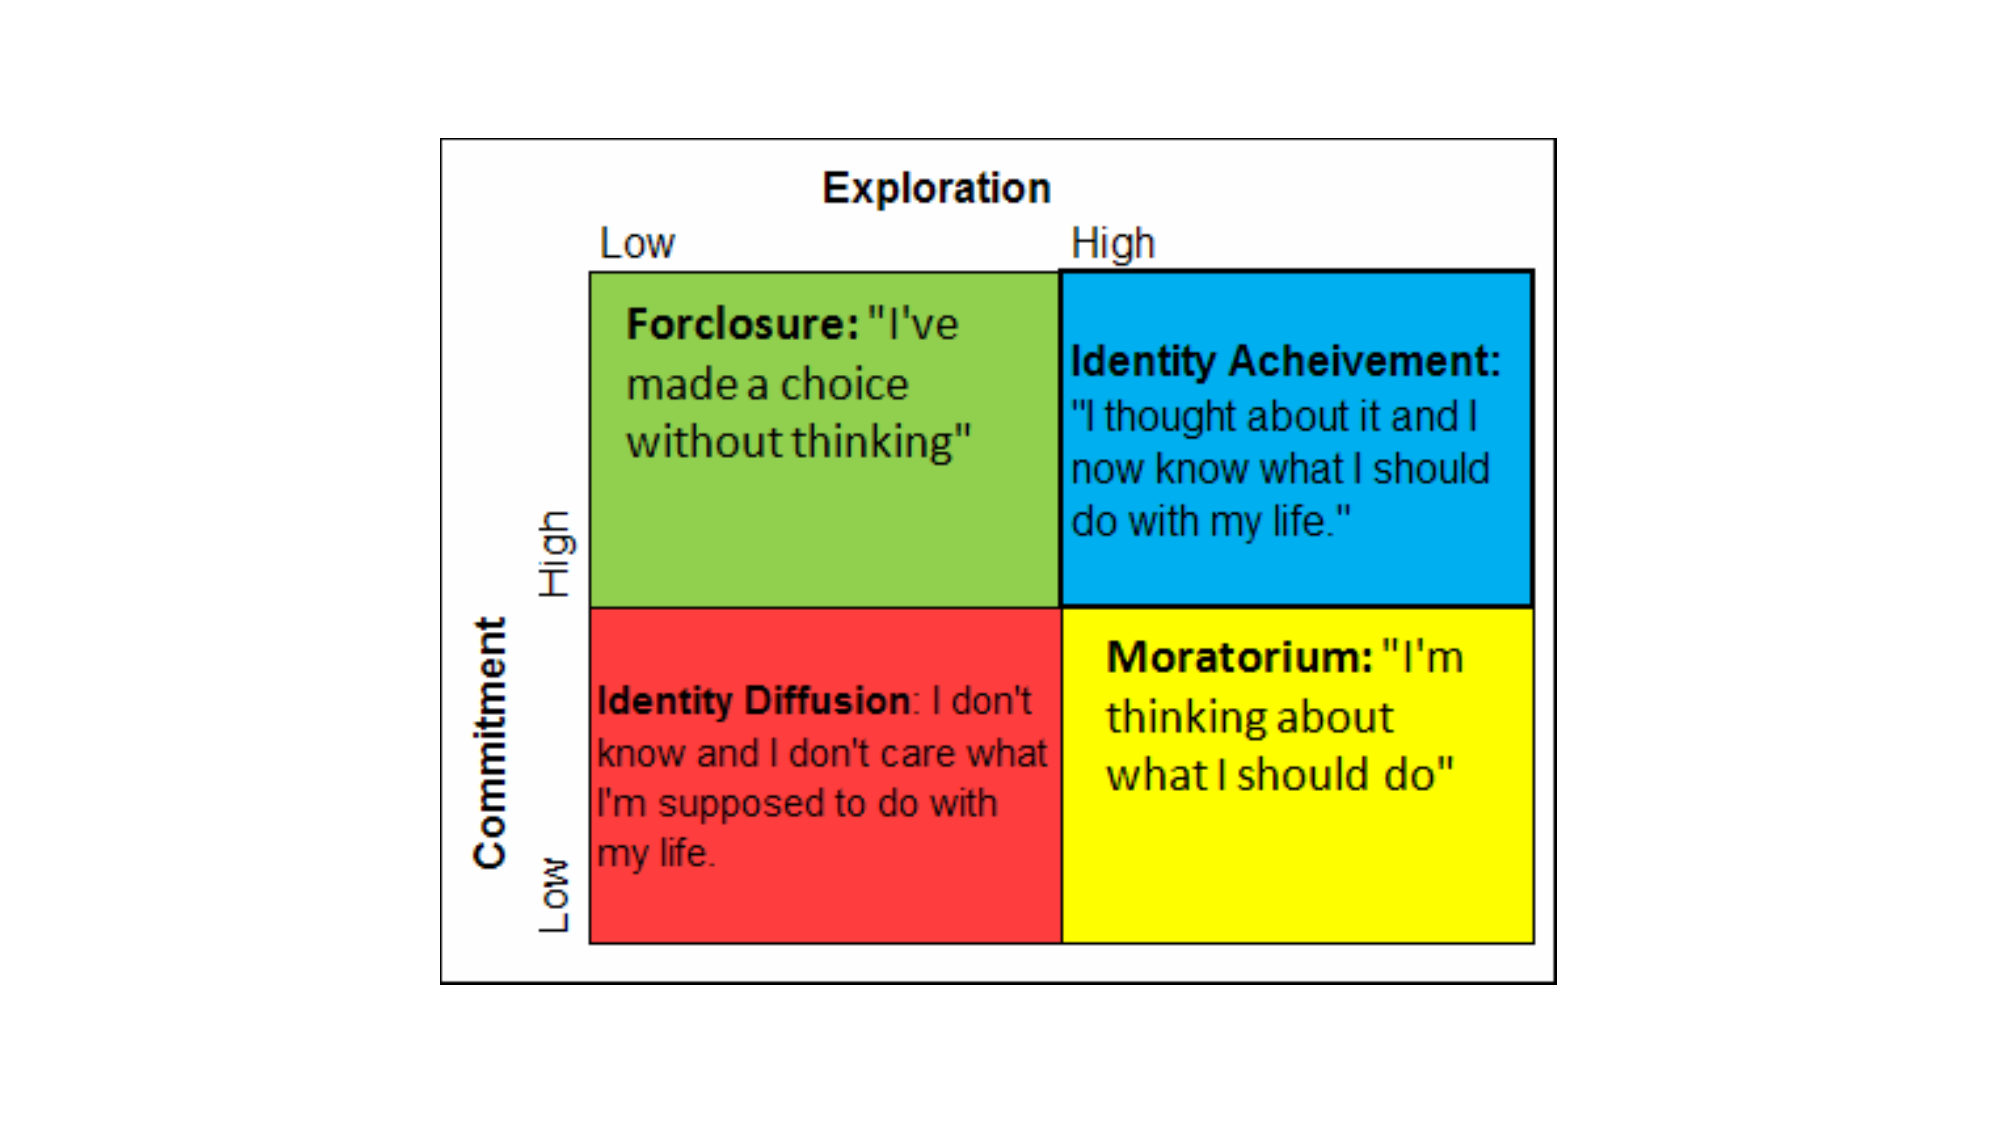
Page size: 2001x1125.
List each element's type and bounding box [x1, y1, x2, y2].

picture [440, 138, 1557, 985]
